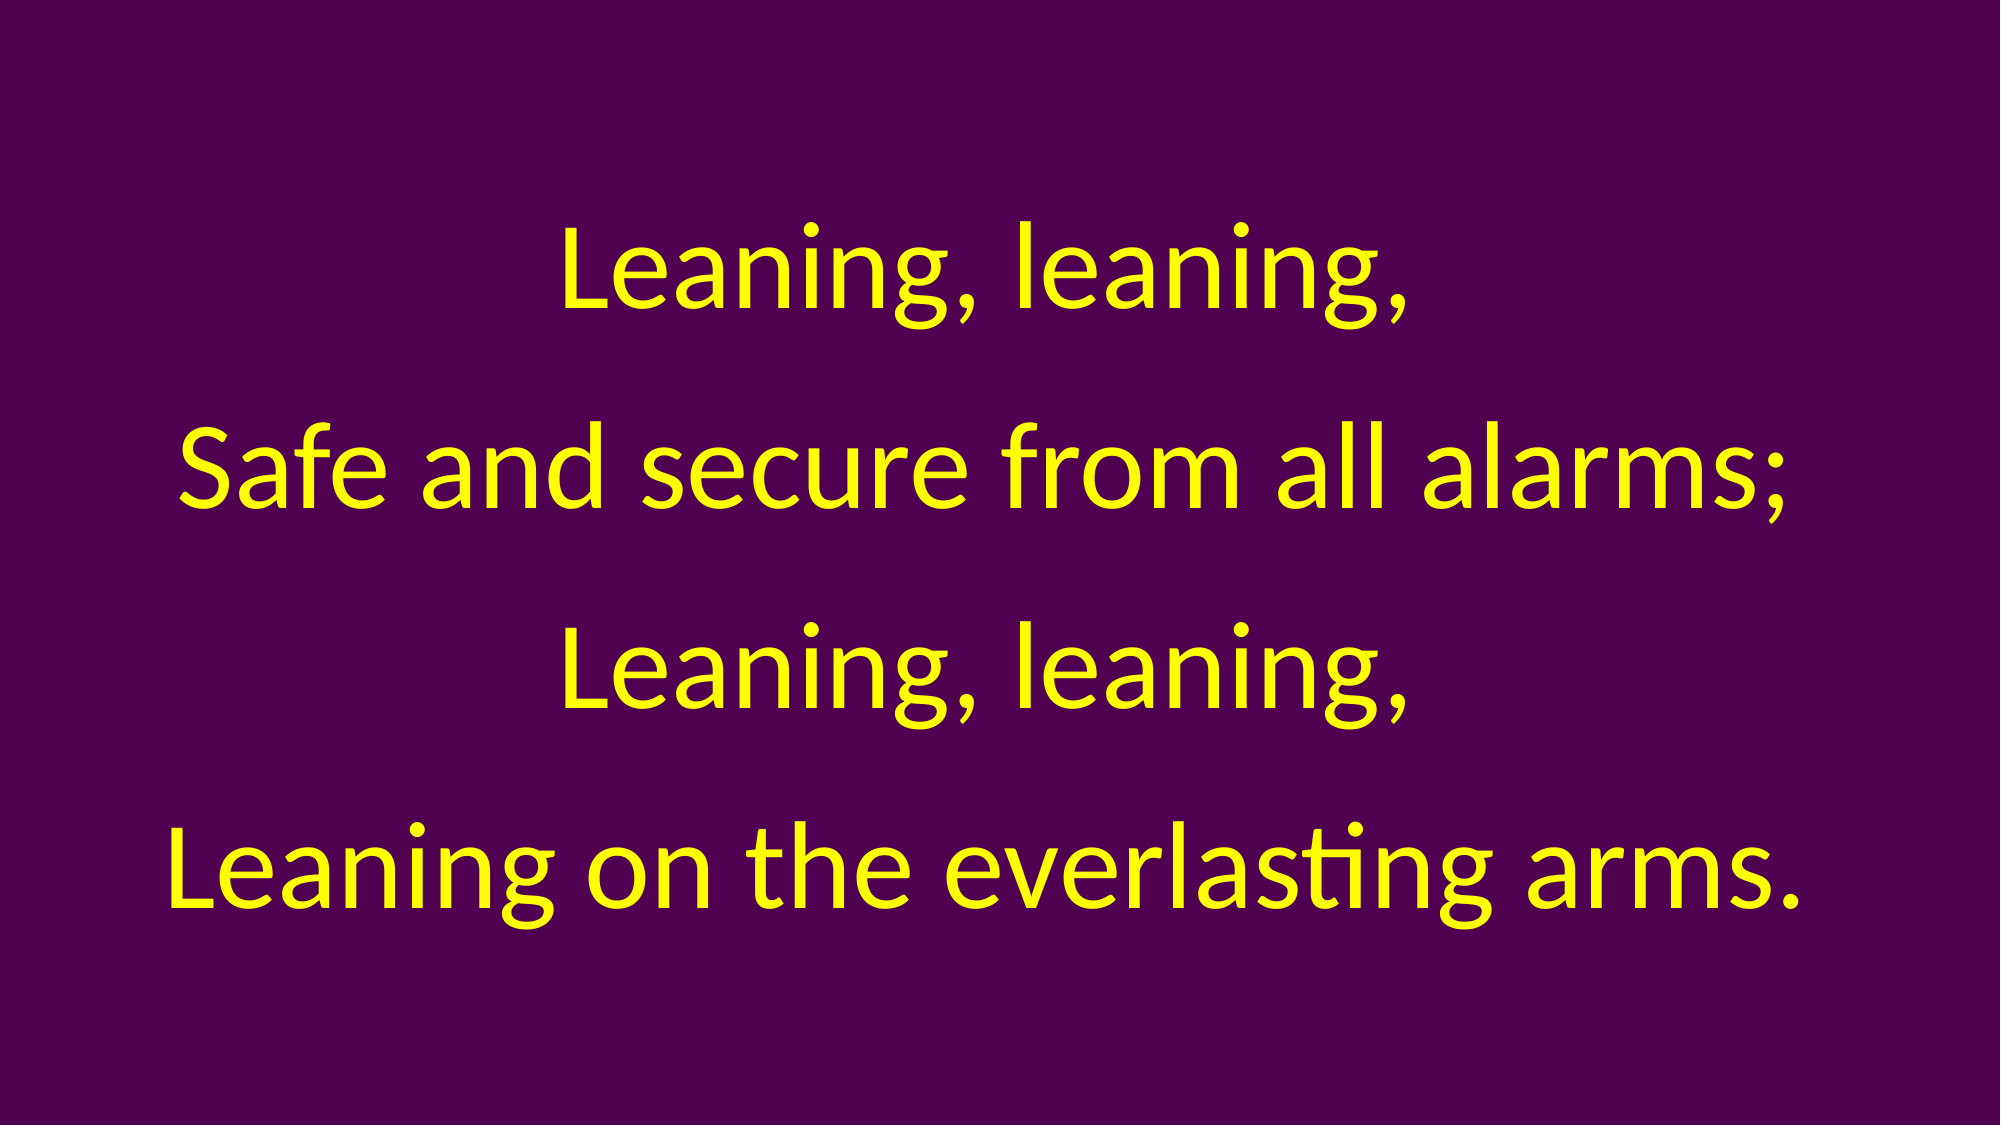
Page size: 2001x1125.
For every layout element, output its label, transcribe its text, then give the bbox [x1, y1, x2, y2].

text_box Leaning, leaning, Safe and secure from all alarms; Leaning, leaning, Leaning on the everlasting arms. [0, 176, 2000, 942]
